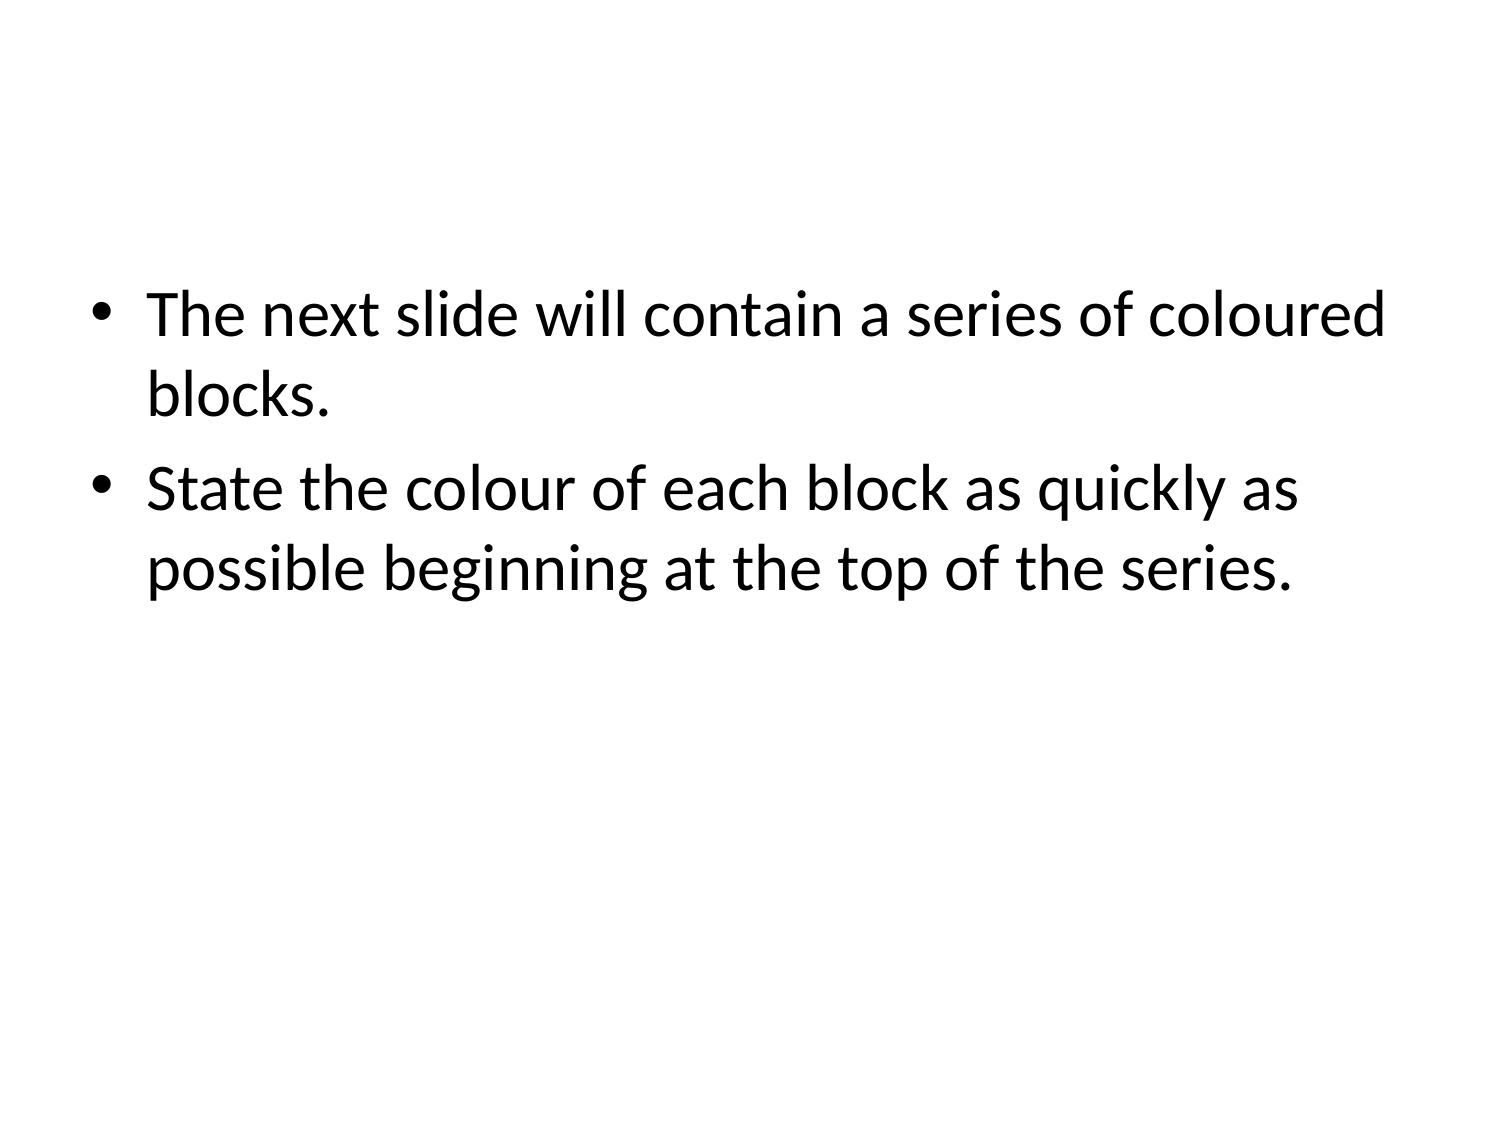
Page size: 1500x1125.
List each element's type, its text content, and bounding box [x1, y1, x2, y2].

list The next slide will contain a series of coloured blocks. State the colour of each block as quickly as possible beginning at the top of the series. [75, 262, 1425, 1005]
